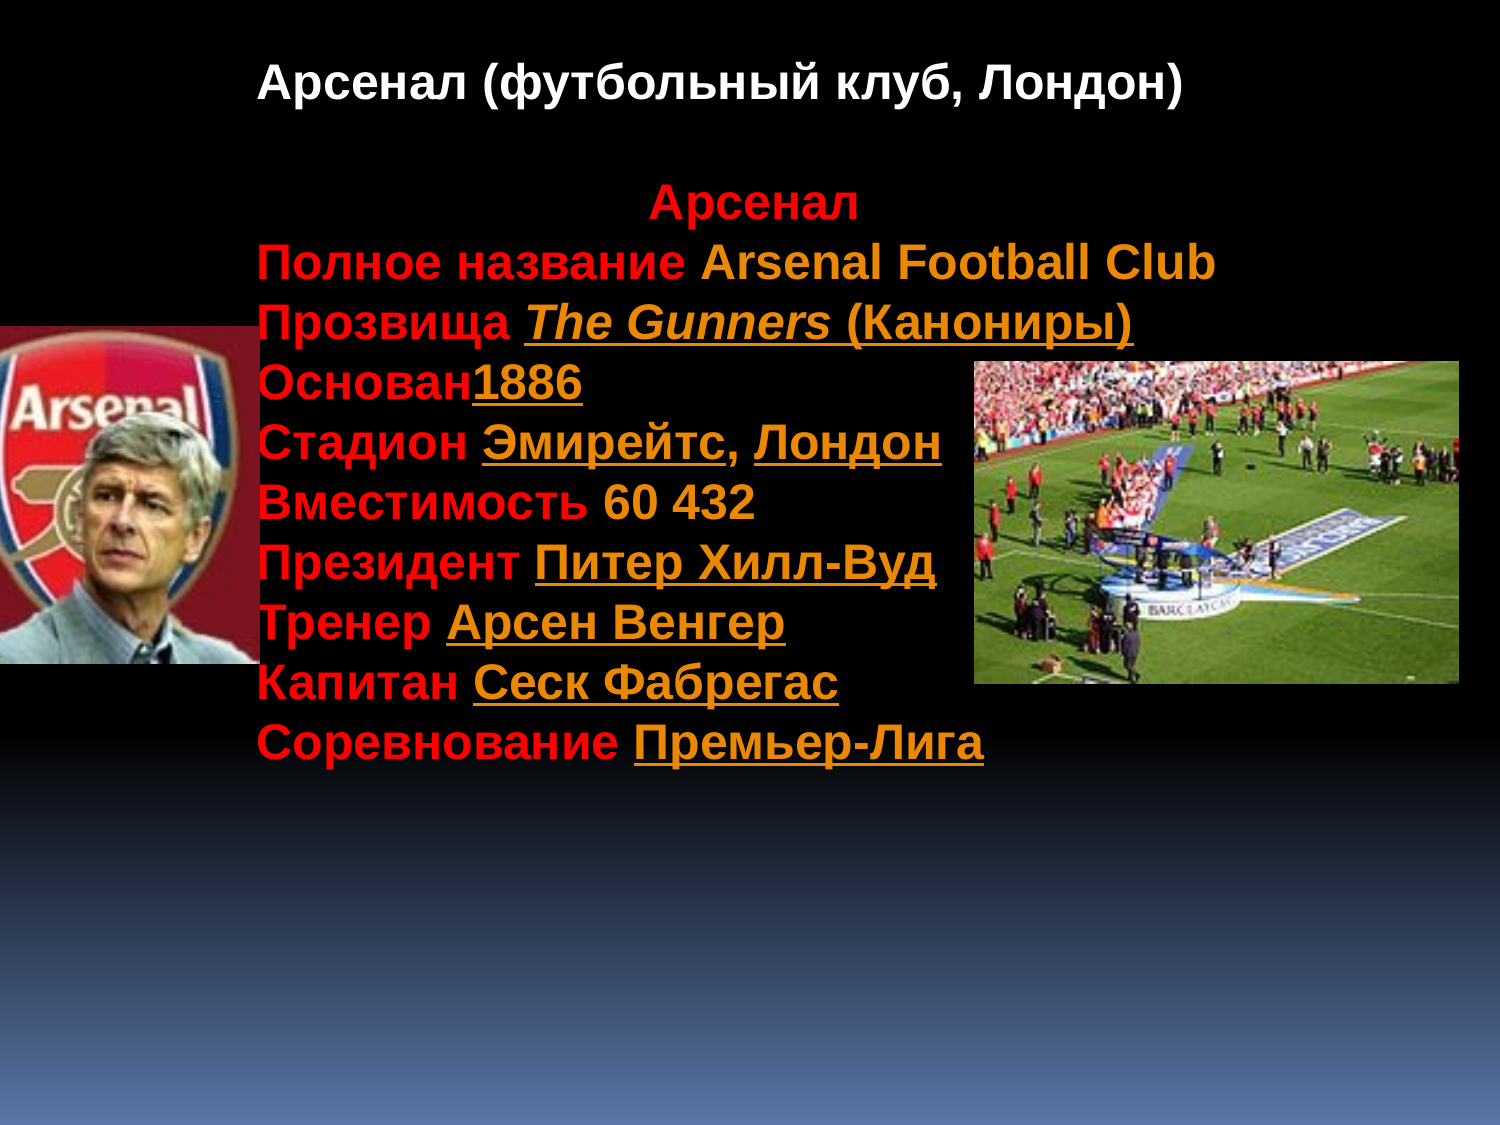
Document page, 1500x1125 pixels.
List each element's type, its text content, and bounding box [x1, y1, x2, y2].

picture [973, 361, 1460, 685]
text_box Арсенал (футбольный клуб, Лондон) Арсенал Полное название Arsenal Football Club Прозвища The Gunners (Канониры) Основан1886 Стадион Эмирейтс, Лондон Вместимость 60 432 Президент Питер Хилл-Вуд Тренер Арсен Венгер Капитан Сеск Фабрегас Соревнование Премьер-Лига [242, 42, 1500, 778]
picture [0, 325, 260, 664]
